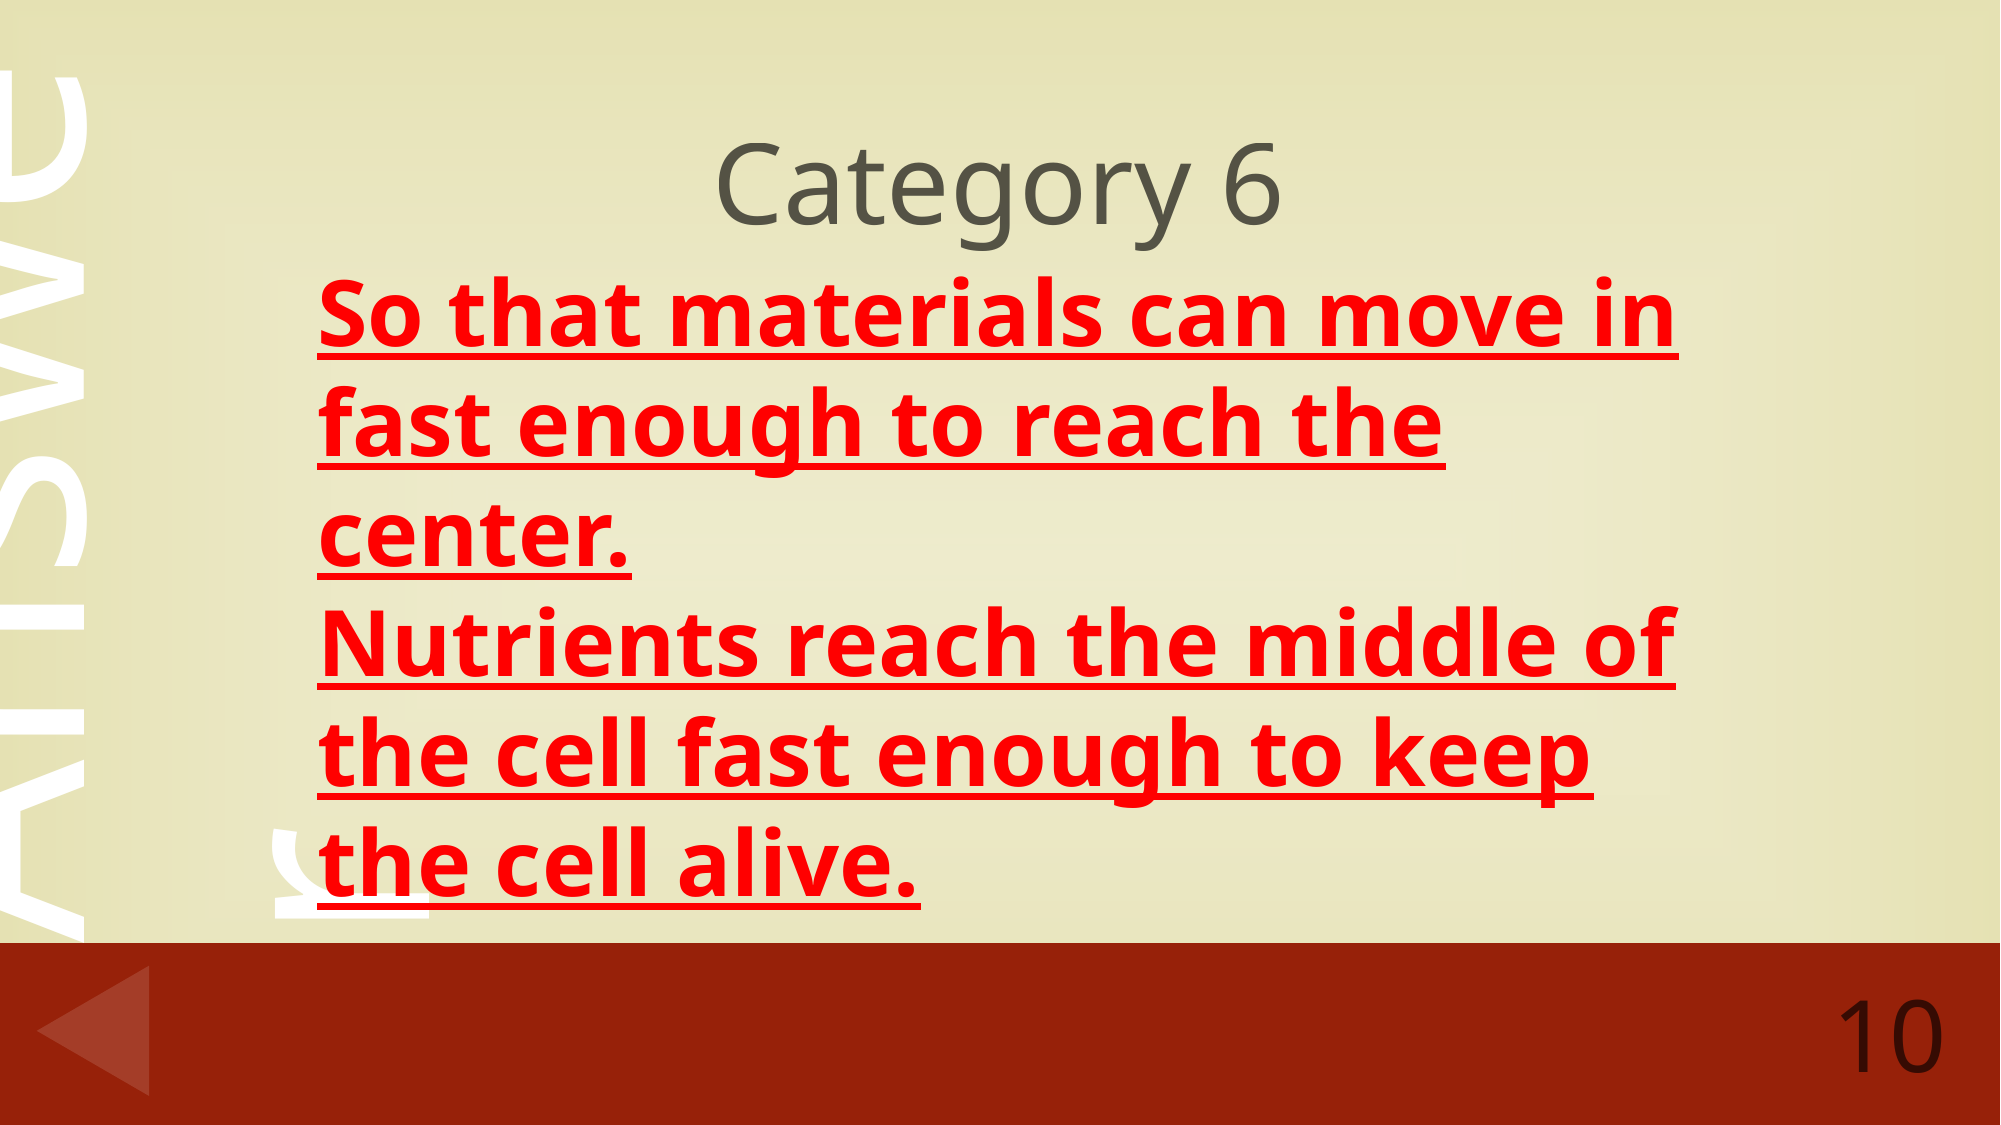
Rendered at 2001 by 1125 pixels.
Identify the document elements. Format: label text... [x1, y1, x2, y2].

title Category 6 [150, 93, 1848, 267]
list 10 [1494, 967, 1963, 1097]
list So that materials can move in fast enough to reach the center. Nutrients reach the middle of the cell fast enough to keep the cell alive. [302, 307, 1777, 862]
